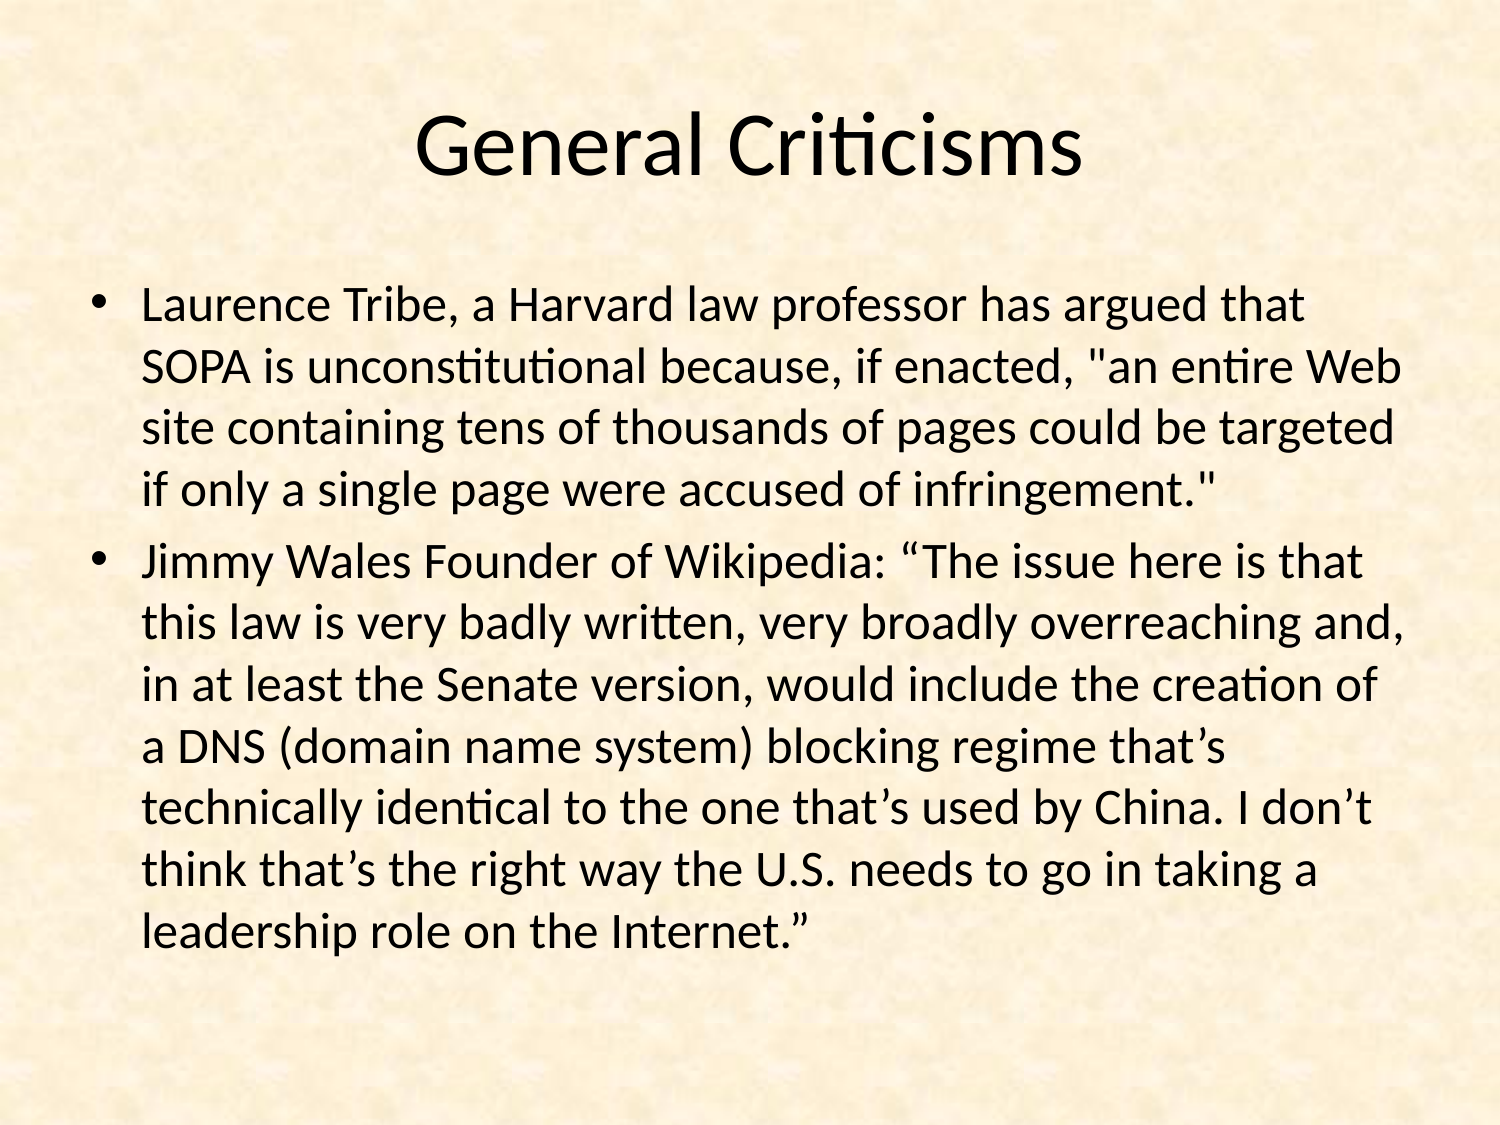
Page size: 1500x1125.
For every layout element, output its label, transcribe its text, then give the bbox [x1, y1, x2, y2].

picture [0, 0, 1500, 1125]
title General Criticisms [75, 45, 1425, 233]
list Laurence Tribe, a Harvard law professor has argued that SOPA is unconstitutional because, if enacted, "an entire Web site containing tens of thousands of pages could be targeted if only a single page were accused of infringement." Jimmy Wales Founder of Wikipedia: “The issue here is that this law is very badly written, very broadly overreaching and, in at least the Senate version, would include the creation of a DNS (domain name system) blocking regime that’s technically identical to the one that’s used by China. I don’t think that’s the right way the U.S. needs to go in taking a leadership role on the Internet.” [75, 262, 1425, 1005]
